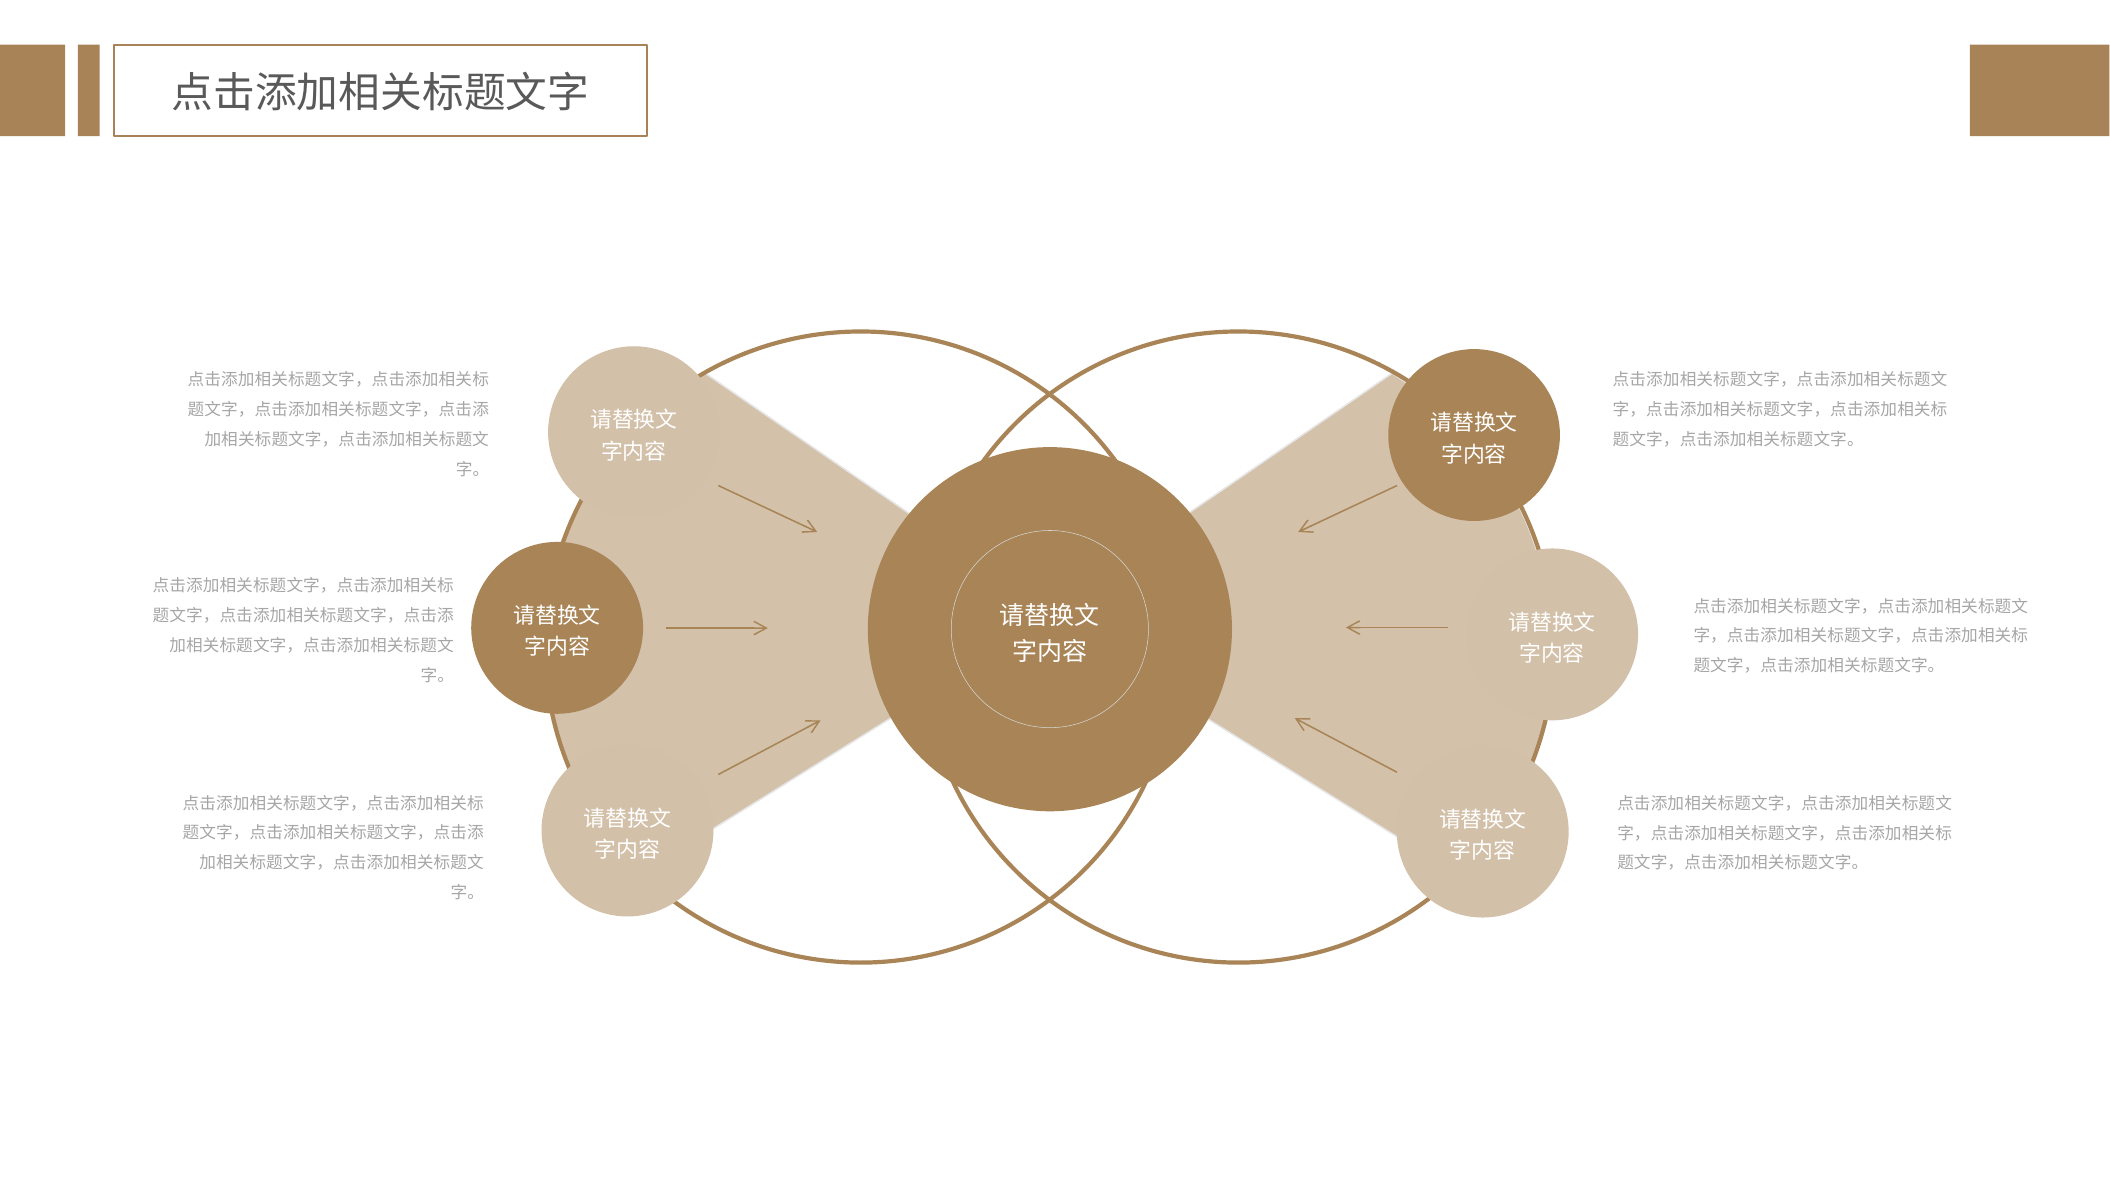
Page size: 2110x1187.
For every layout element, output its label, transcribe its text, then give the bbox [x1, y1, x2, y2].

text_box 点击添加相关标题文字，点击添加相关标题文字，点击添加相关标题文字，点击添加相关标题文字，点击添加相关标题文字。 [151, 775, 499, 910]
text_box 请替换文字内容 [1396, 745, 1569, 918]
text_box 点击添加相关标题文字，点击添加相关标题文字，点击添加相关标题文字，点击添加相关标题文字，点击添加相关标题文字。 [1597, 351, 1967, 457]
text_box 点击添加相关标题文字 [135, 44, 625, 137]
text_box [969, 331, 1546, 963]
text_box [1294, 718, 1397, 773]
text_box 请替换文字内容 [471, 541, 644, 714]
text_box 点击添加相关标题文字，点击添加相关标题文字，点击添加相关标题文字，点击添加相关标题文字，点击添加相关标题文字。 [121, 557, 469, 692]
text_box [718, 720, 821, 775]
text_box 点击添加相关标题文字，点击添加相关标题文字，点击添加相关标题文字，点击添加相关标题文字，点击添加相关标题文字。 [156, 351, 504, 486]
text_box 请替换文字内容 [1388, 349, 1560, 521]
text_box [718, 485, 818, 532]
text_box [552, 331, 1049, 963]
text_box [867, 447, 1232, 812]
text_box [1298, 485, 1397, 532]
text_box 请替换文字内容 [541, 744, 714, 917]
text_box 请替换文字内容 [548, 346, 720, 518]
text_box 请替换文字内容 [1466, 548, 1639, 721]
text_box 点击添加相关标题文字，点击添加相关标题文字，点击添加相关标题文字，点击添加相关标题文字，点击添加相关标题文字。 [1602, 775, 1971, 880]
text_box 点击添加相关标题文字，点击添加相关标题文字，点击添加相关标题文字，点击添加相关标题文字，点击添加相关标题文字。 [1678, 577, 2047, 683]
